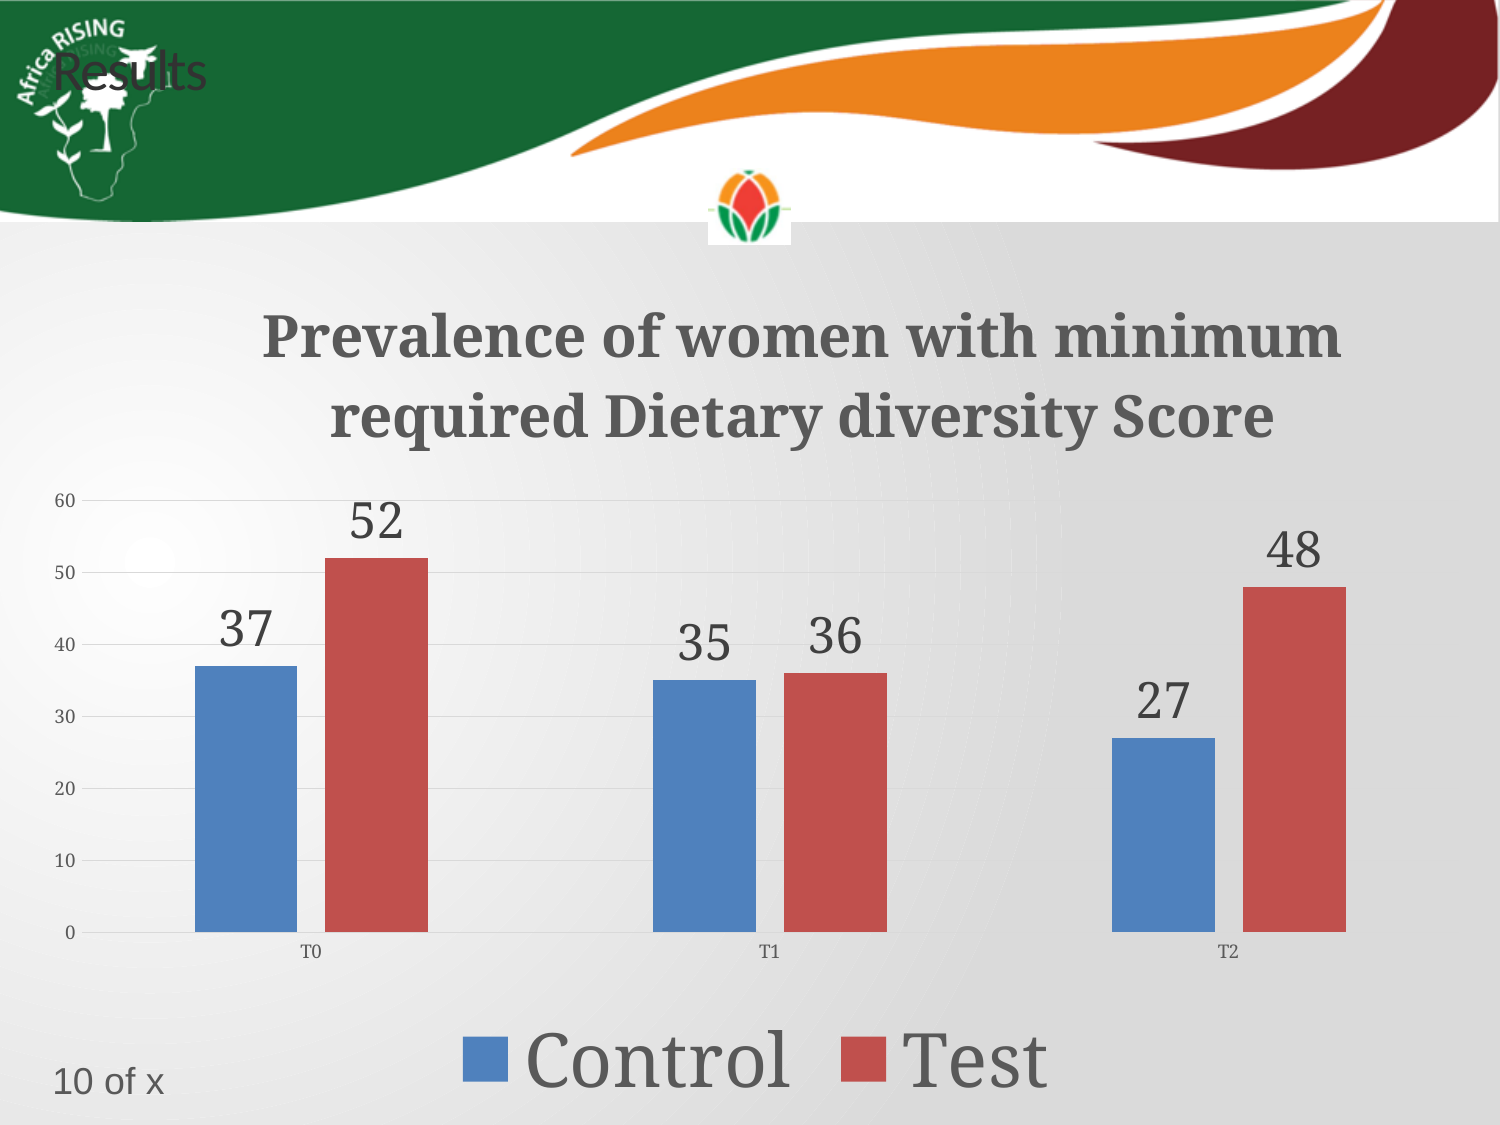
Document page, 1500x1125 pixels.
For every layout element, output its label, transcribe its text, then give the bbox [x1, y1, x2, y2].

chart [24, 249, 1488, 1125]
title Results [37, 24, 1437, 169]
picture [0, 0, 1499, 245]
